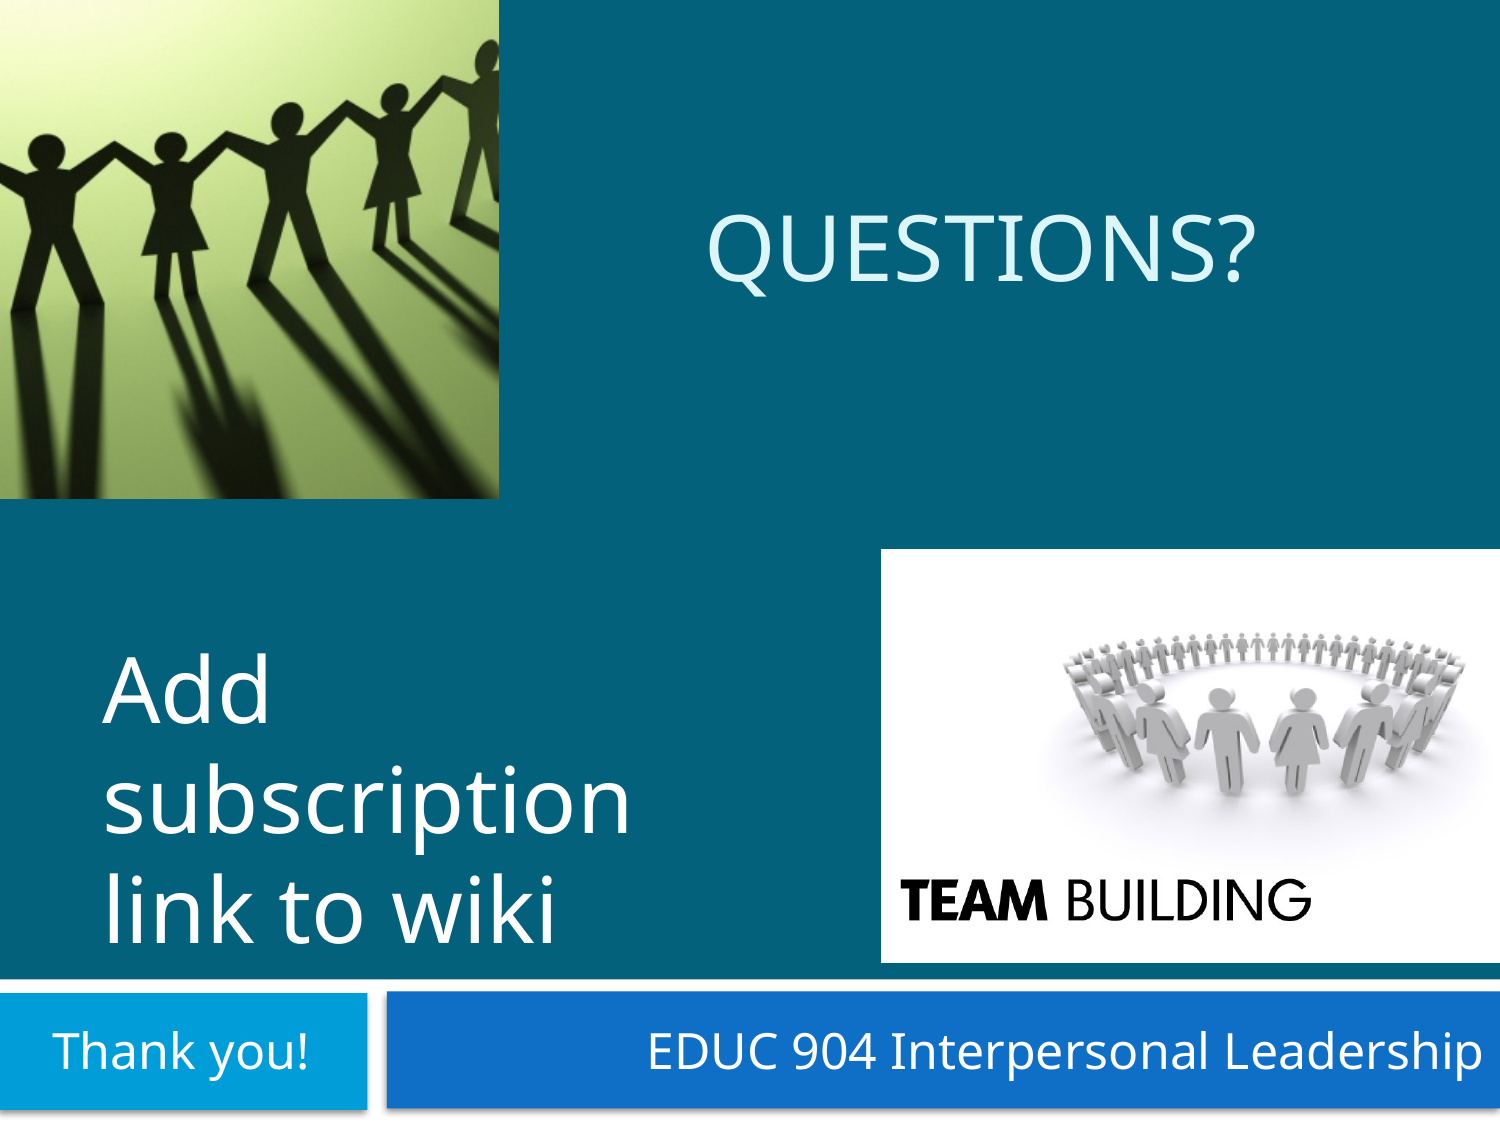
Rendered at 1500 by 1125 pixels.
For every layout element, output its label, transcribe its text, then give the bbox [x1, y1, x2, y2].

picture [882, 550, 1500, 962]
text_box Add subscription link to wiki [87, 624, 825, 970]
picture [0, 0, 498, 498]
title Questions? [537, 37, 1425, 488]
text_box EDUC 904 Interpersonal Leadership [387, 1012, 1500, 1088]
text_box Thank you! [0, 1012, 363, 1088]
